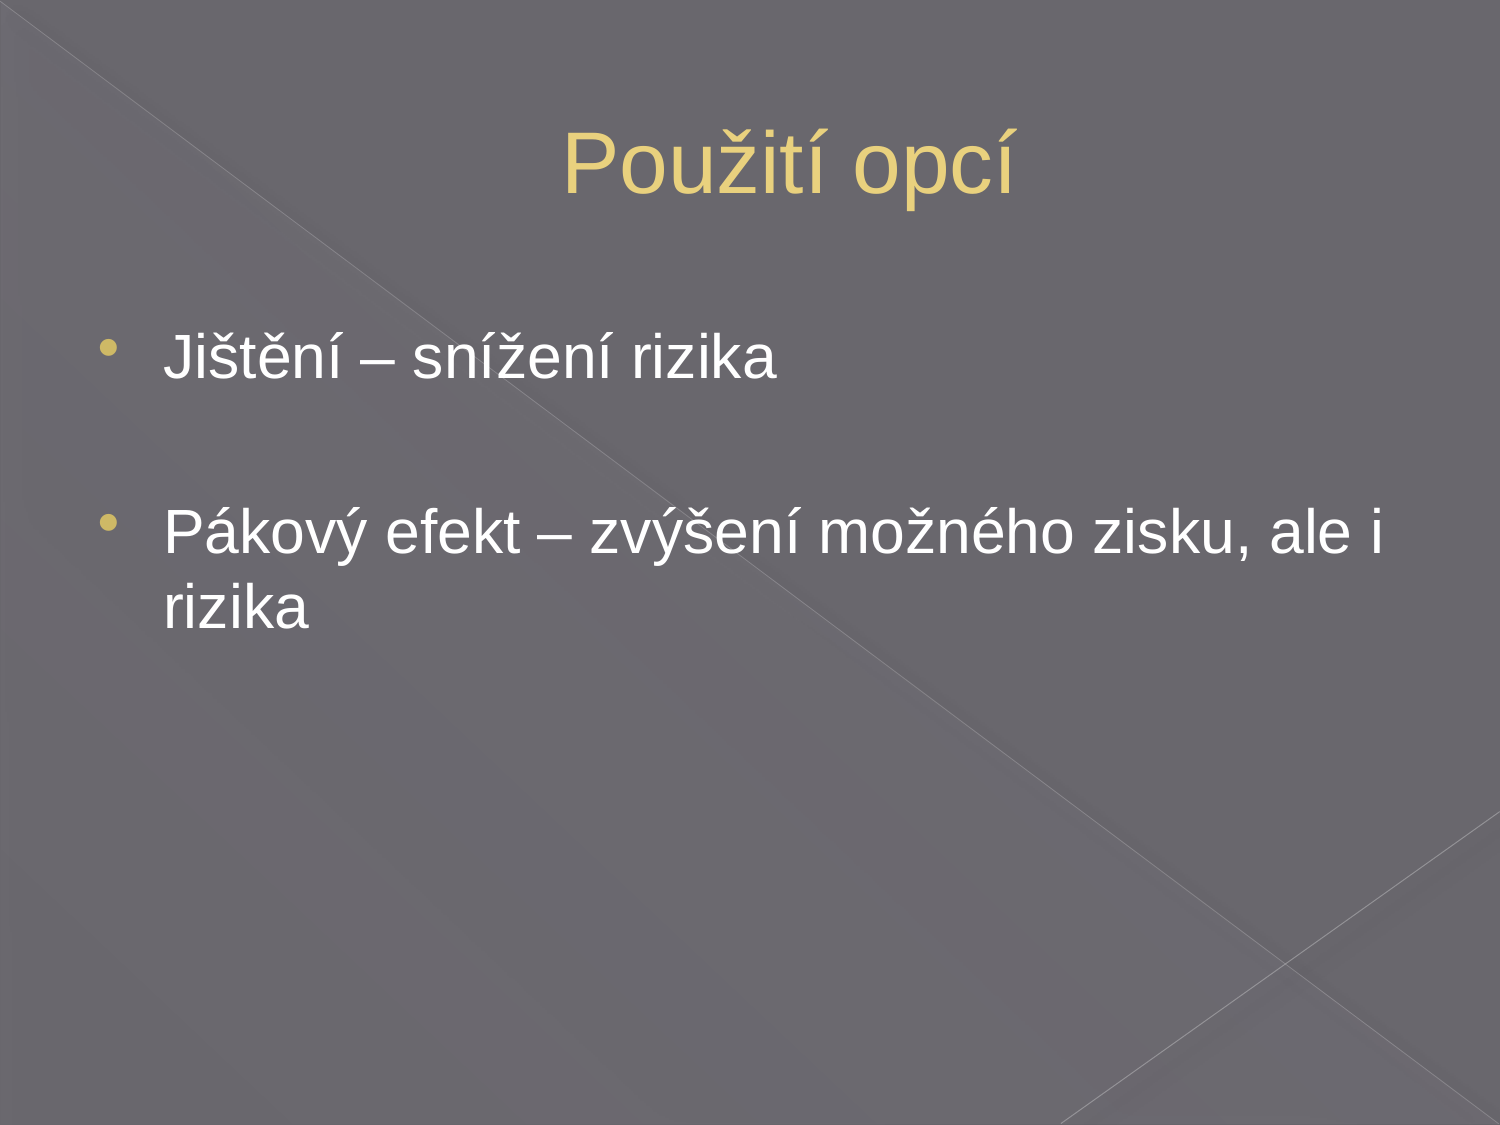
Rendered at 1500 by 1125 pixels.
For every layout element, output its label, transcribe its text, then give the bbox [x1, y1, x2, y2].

title Použití opcí [75, 43, 1425, 274]
list Jištění – snížení rizika Pákový efekt – zvýšení možného zisku, ale i rizika [75, 308, 1425, 1059]
